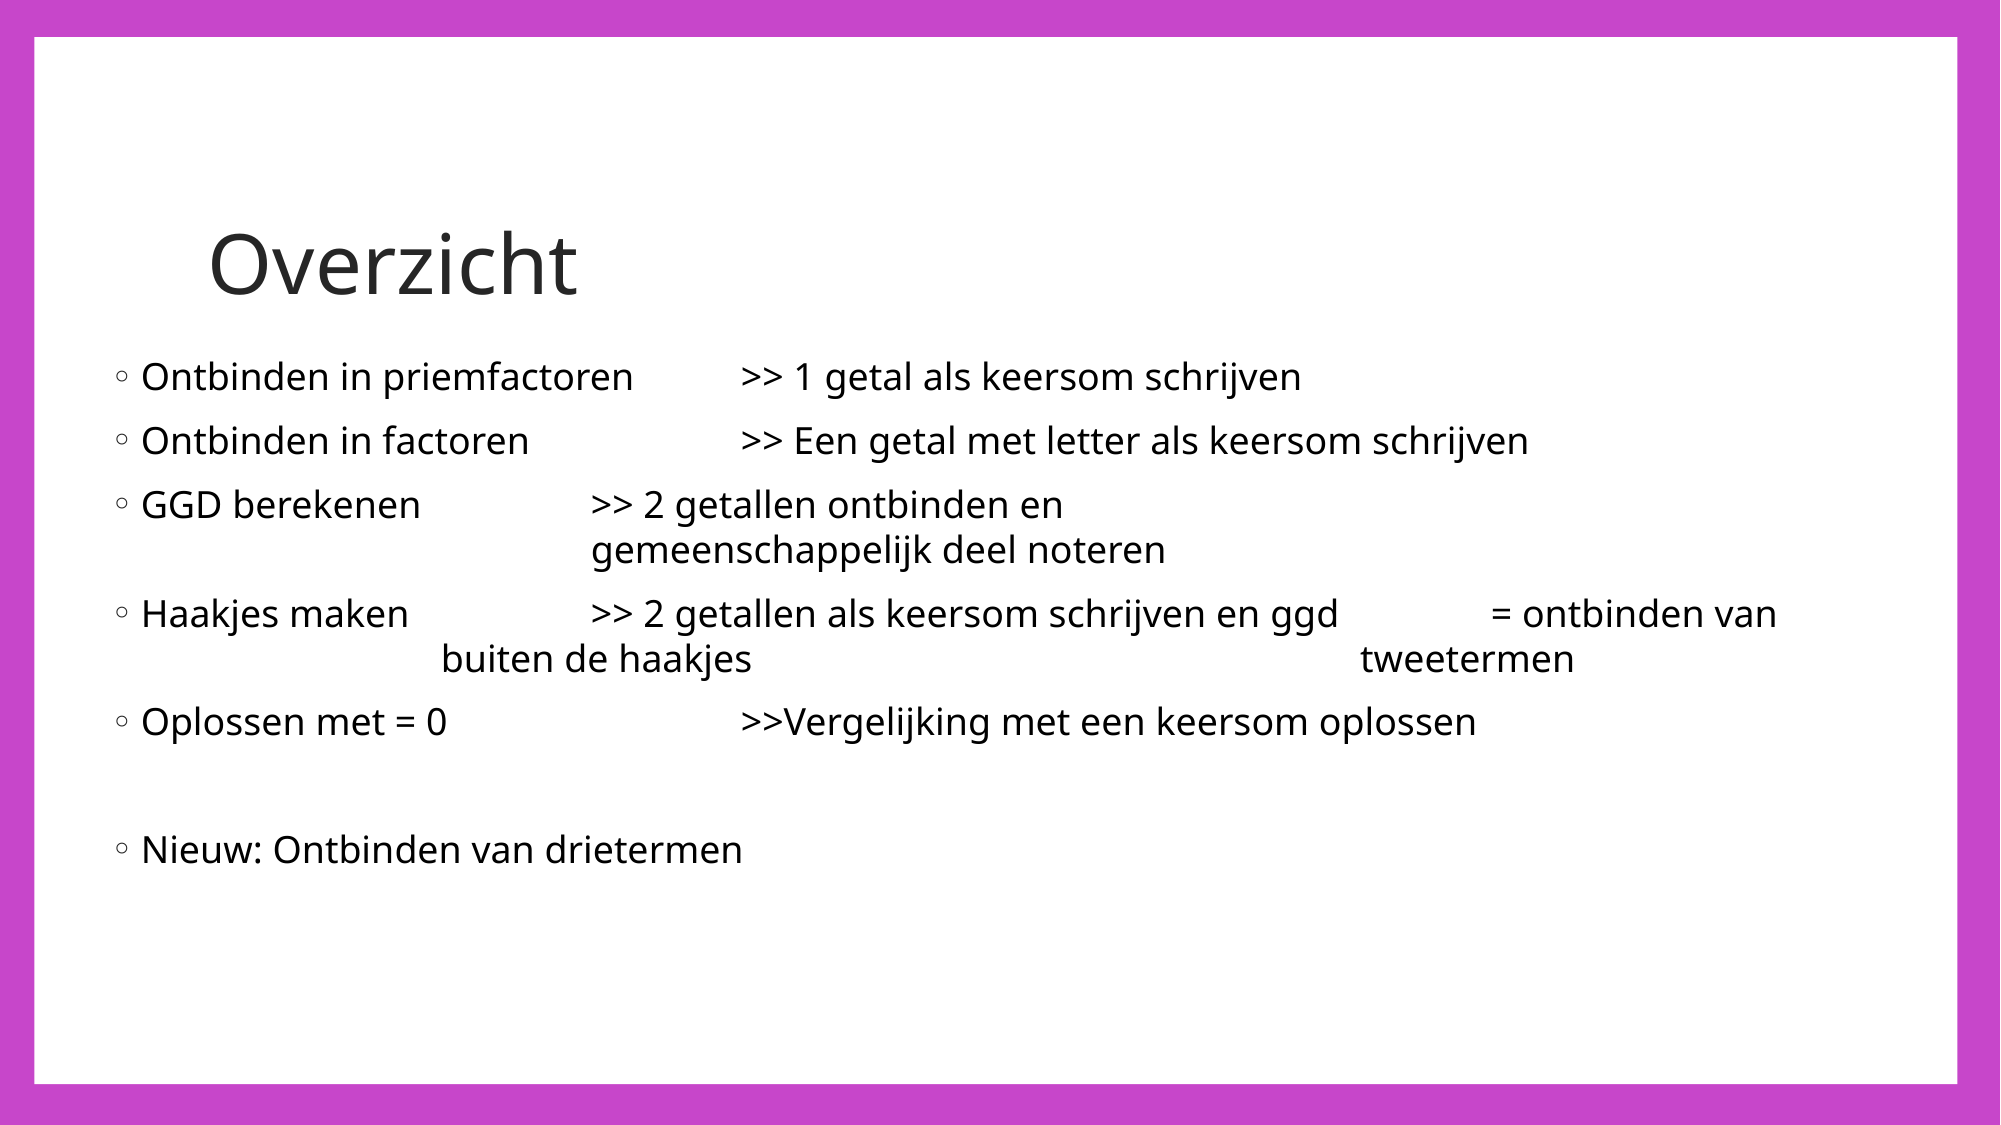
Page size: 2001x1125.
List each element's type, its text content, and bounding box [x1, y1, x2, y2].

title Overzicht [192, 142, 1800, 345]
list Ontbinden in priemfactoren >> 1 getal als keersom schrijven Ontbinden in factoren >> Een getal met letter als keersom schrijven GGD berekenen >> 2 getallen ontbinden en gemeenschappelijk deel noteren Haakjes maken >> 2 getallen als keersom schrijven en ggd = ontbinden van buiten de haakjes tweetermen Oplossen met = 0 >>Vergelijking met een keersom oplossen Nieuw: Ontbinden van drietermen [95, 345, 1958, 905]
text_box [0, 0, 2000, 1125]
text_box [34, 37, 1958, 1085]
